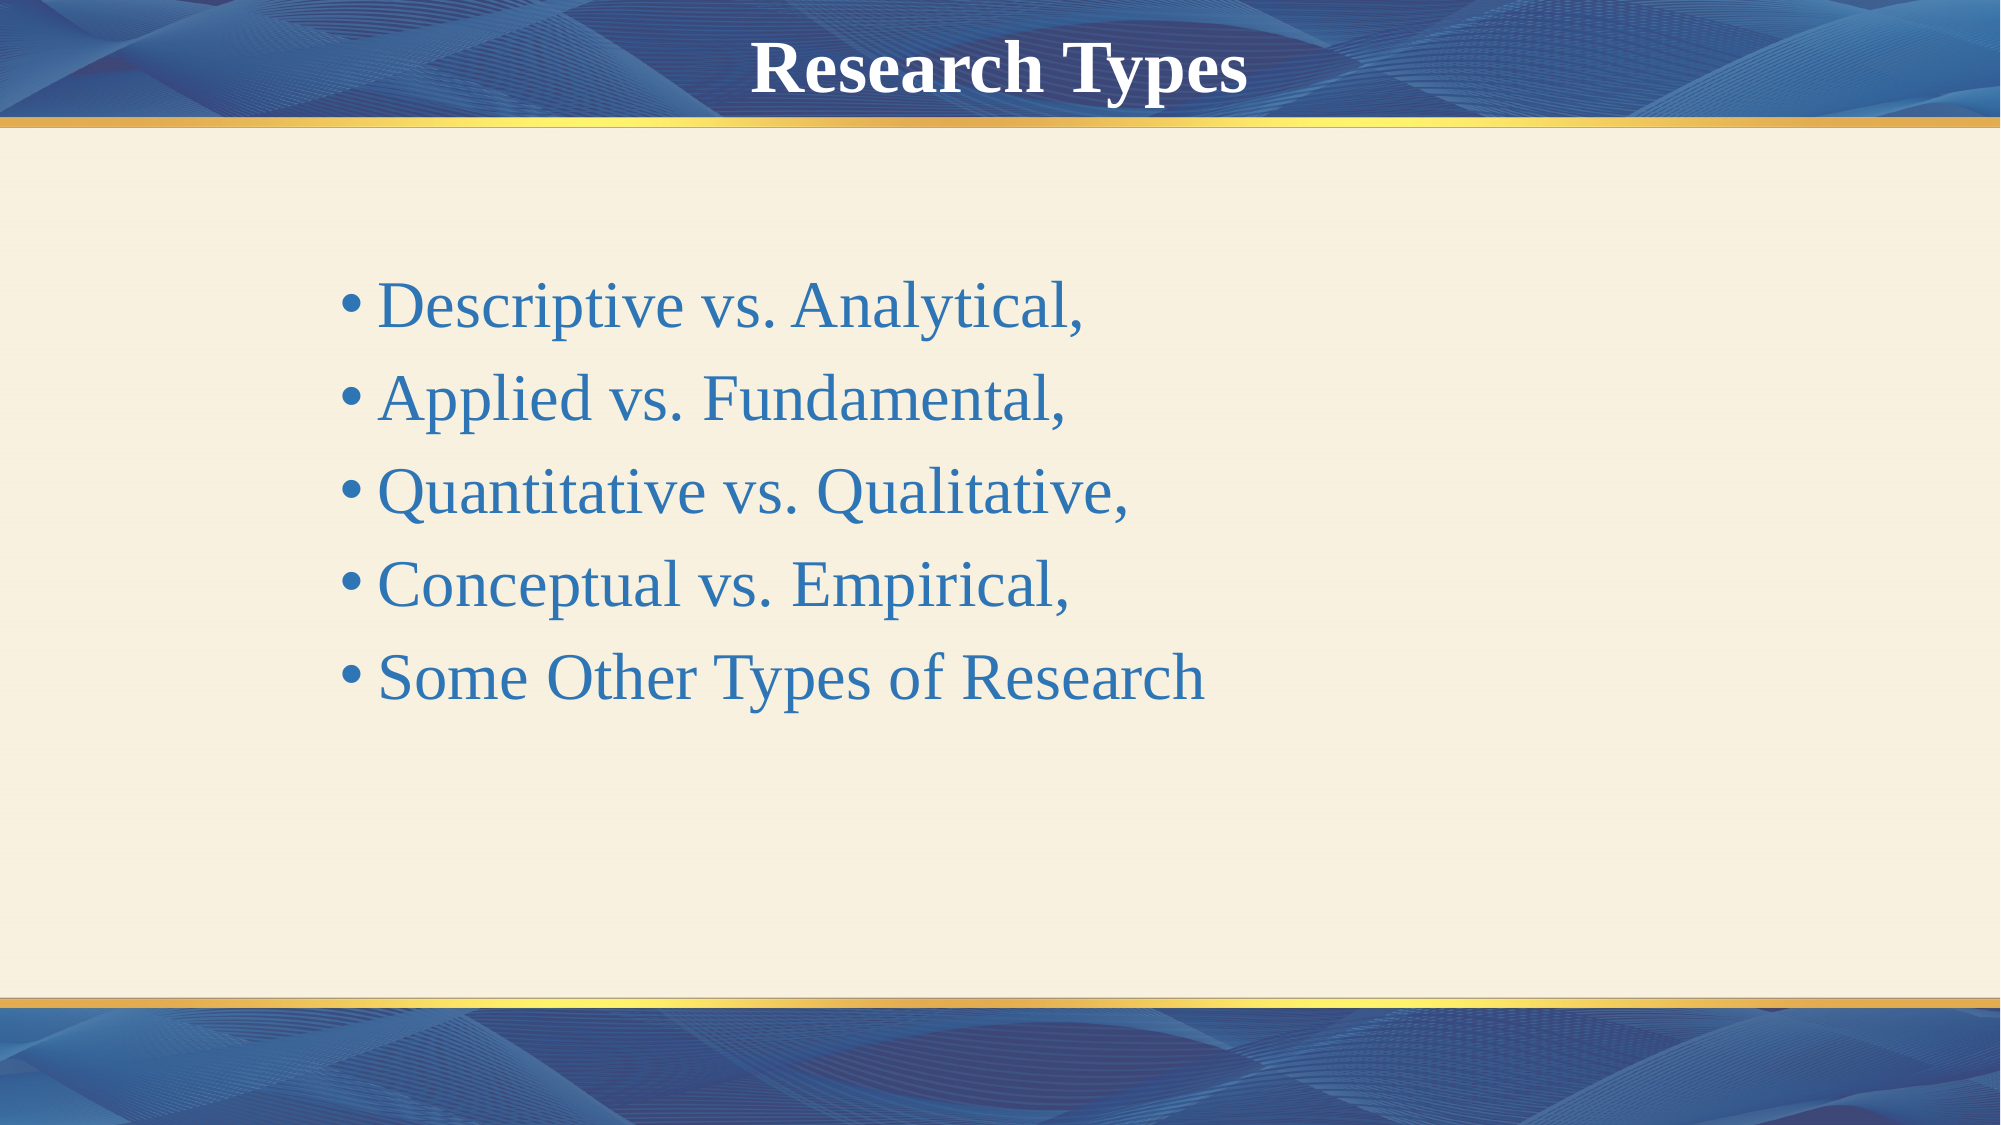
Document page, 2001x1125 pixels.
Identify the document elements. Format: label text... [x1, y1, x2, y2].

picture [0, 0, 2001, 1125]
title Research Types [512, 0, 1488, 138]
list Descriptive vs. Analytical, Applied vs. Fundamental, Quantitative vs. Qualitative, Conceptual vs. Empirical, Some Other Types of Research [324, 262, 1675, 1050]
